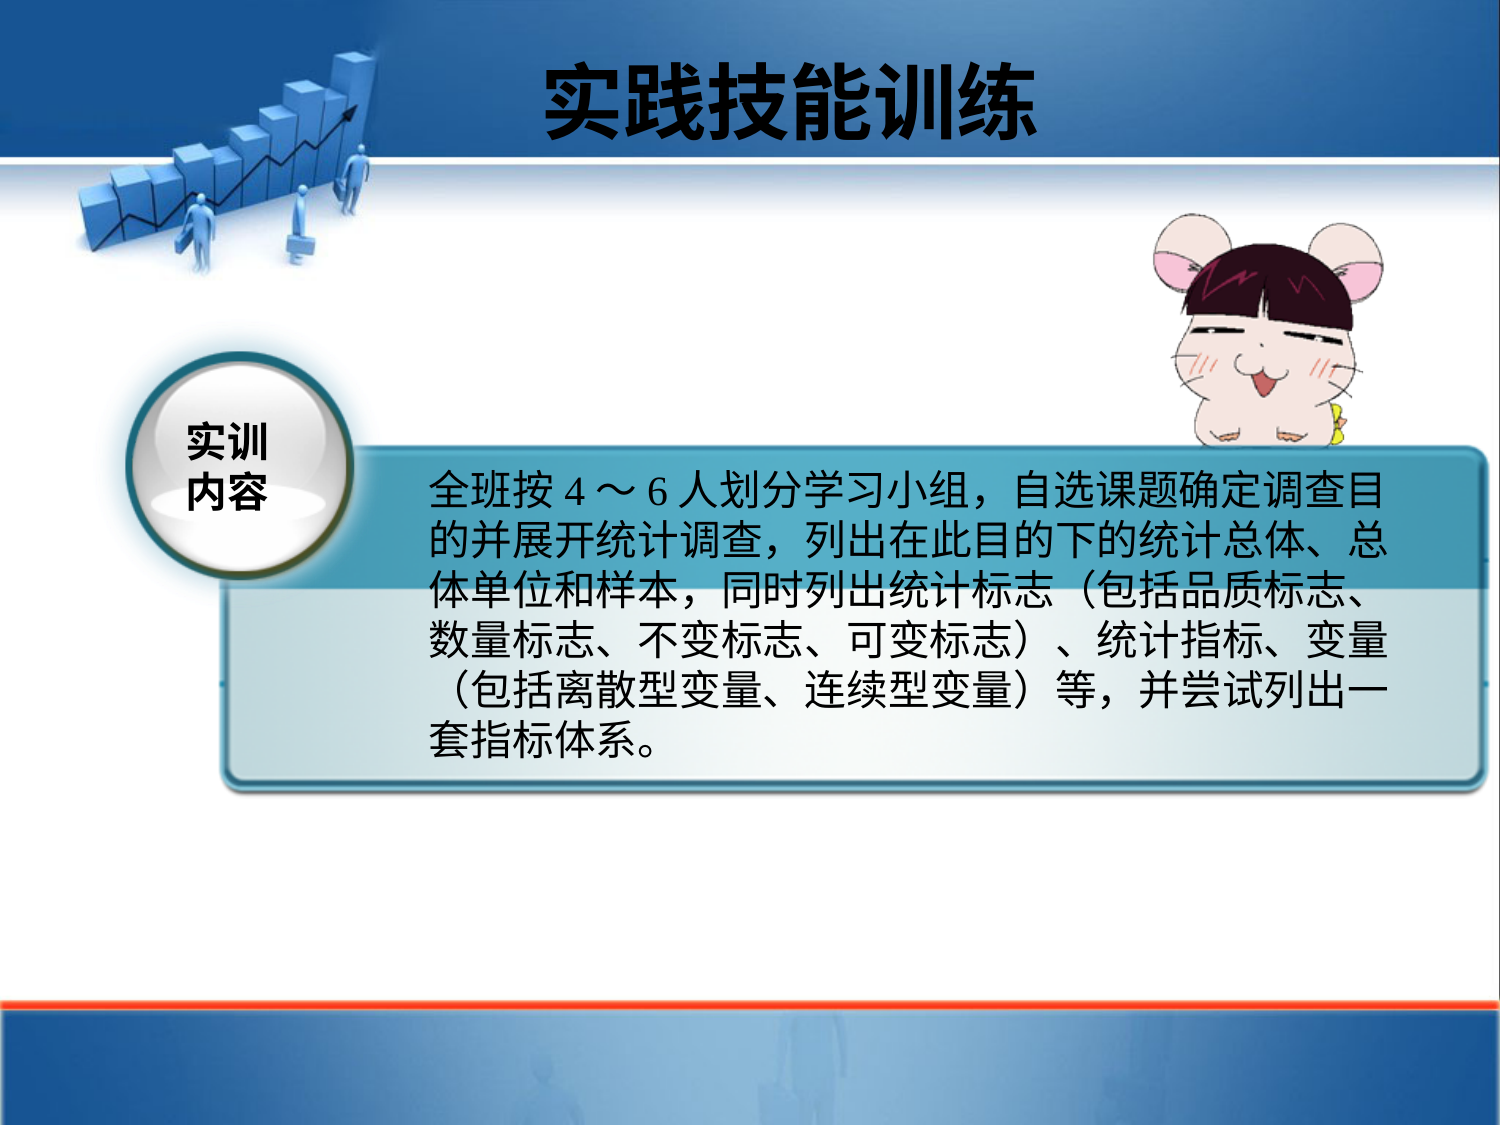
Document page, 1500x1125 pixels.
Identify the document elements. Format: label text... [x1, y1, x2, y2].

picture [0, 0, 1500, 1125]
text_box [88, 314, 389, 615]
text_box 实践技能训练 [525, 42, 1424, 158]
